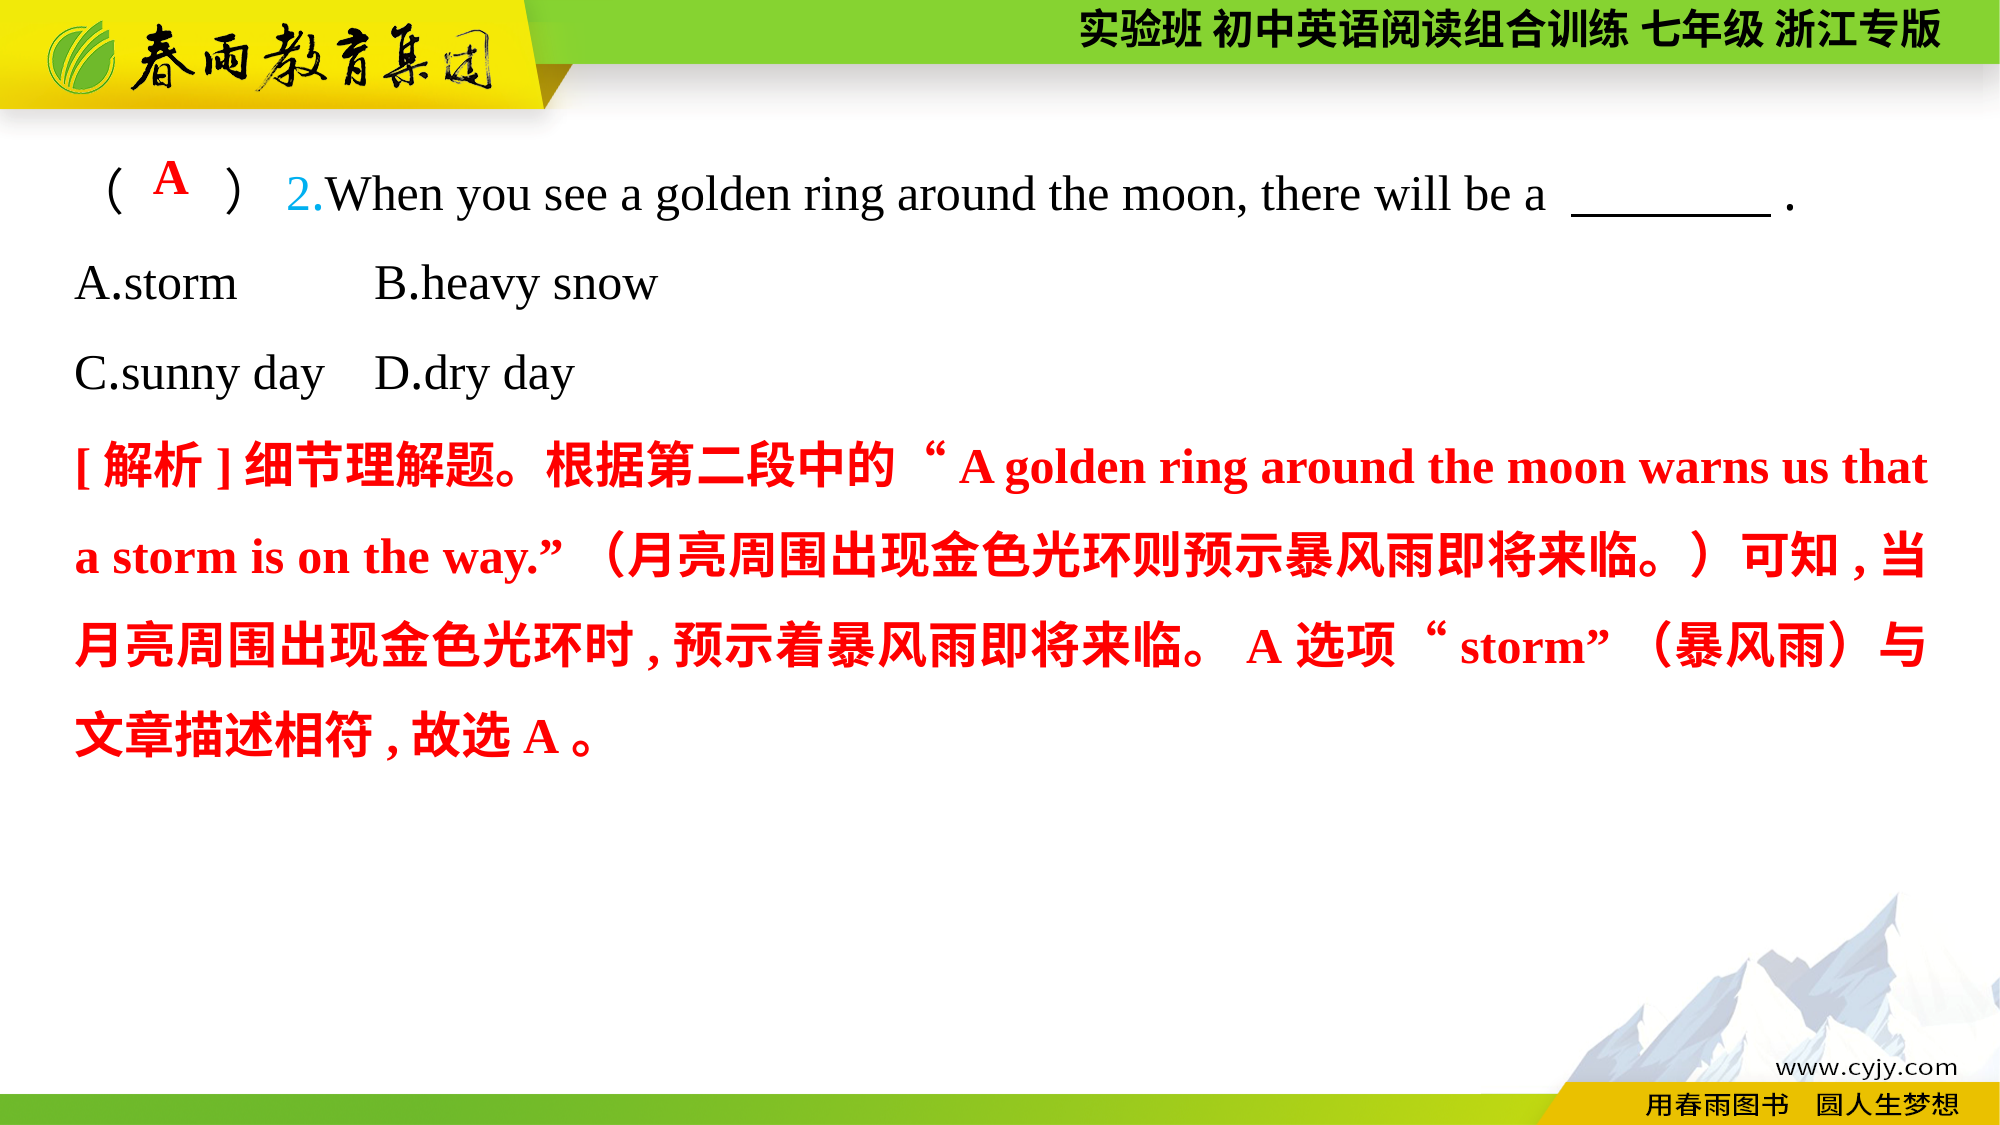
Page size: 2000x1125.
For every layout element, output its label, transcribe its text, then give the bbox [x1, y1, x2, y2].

text_box [解析]细节理解题。根据第二段中的“A golden ring around the moon warns us that a storm is on the way.”（月亮周围出现金色光环则预示暴风雨即将来临。）可知,当月亮周围出现金色光环时,预示着暴风雨即将来临。A选项“storm”（暴风雨）与文章描述相符,故选A。 [59, 396, 1944, 772]
list （ ）2.When you see a golden ring around the moon, there will be a . A.storm B.heavy snow C.sunny day D.dry day [59, 122, 1944, 396]
picture [0, 0, 2000, 1125]
text_box A [138, 137, 204, 212]
